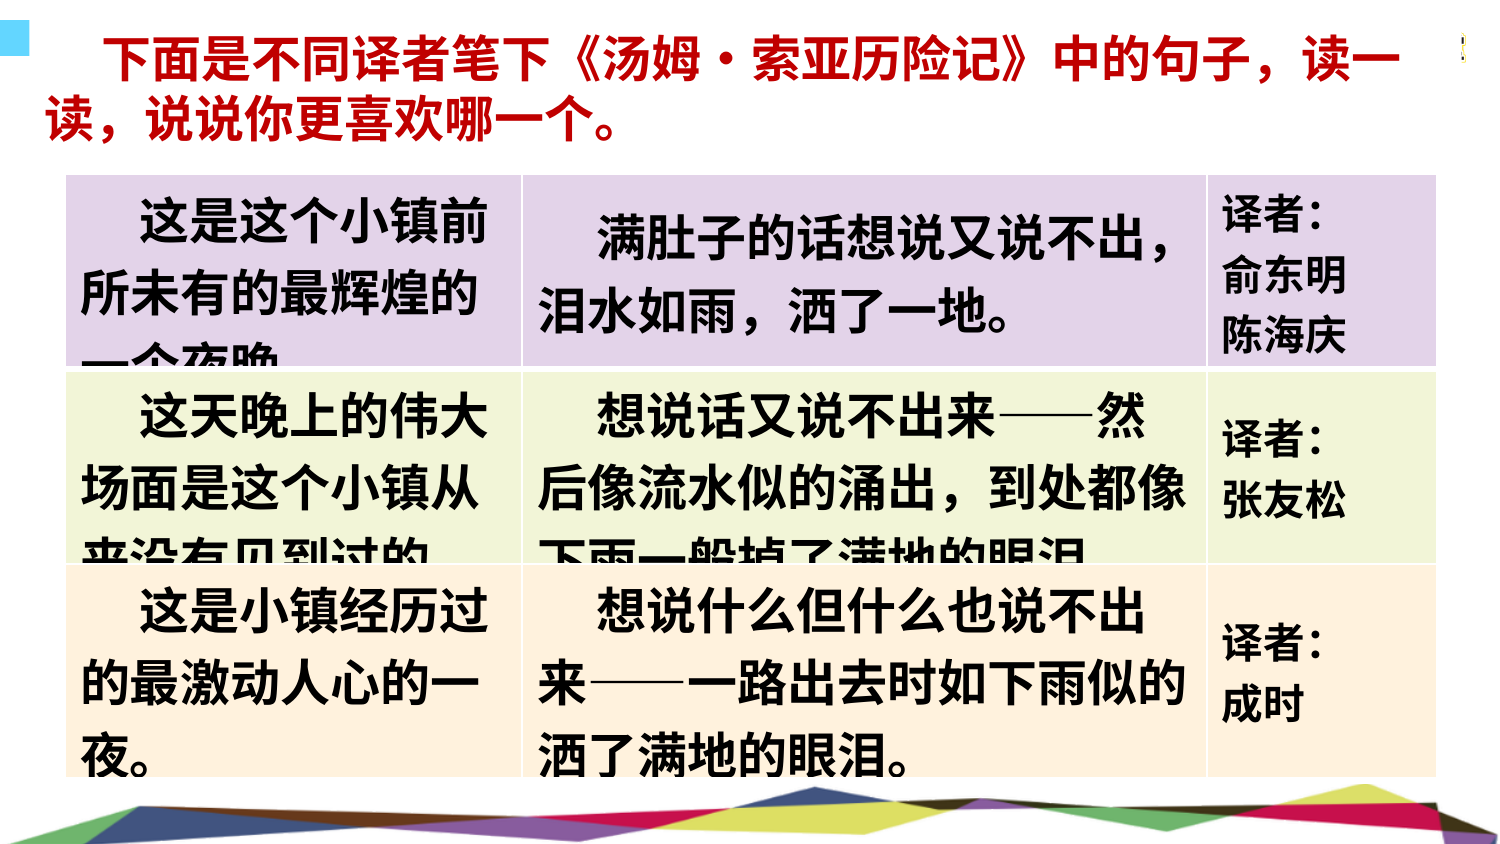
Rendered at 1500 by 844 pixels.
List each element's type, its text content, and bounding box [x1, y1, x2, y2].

table_cell 这是小镇经历过的最激动人心的一夜。 [66, 565, 521, 777]
table_header 译者： 俞东明 陈海庆 [1208, 175, 1436, 366]
table_cell 想说话又说不出来——然后像流水似的涌出，到处都像下雨一般掉了满地的眼泪。 [523, 372, 1206, 563]
table_header 满肚子的话想说又说不出，泪水如雨，洒了一地。 [523, 175, 1206, 366]
table_cell 译者： 成时 [1208, 565, 1436, 777]
table_header 这是这个小镇前所未有的最辉煌的一个夜晚。 [66, 175, 521, 366]
table_cell 译者： 张友松 [1208, 372, 1436, 563]
table_cell 想说什么但什么也说不出来——一路出去时如下雨似的洒了满地的眼泪。 [523, 565, 1206, 777]
picture [0, 784, 1500, 844]
table_cell 这天晚上的伟大场面是这个小镇从来没有见到过的。 [66, 372, 521, 563]
text_box 下面是不同译者笔下《汤姆•索亚历险记》中的句子，读一读，说说你更喜欢哪一个。 [29, 20, 1462, 155]
picture [1462, 20, 1468, 80]
